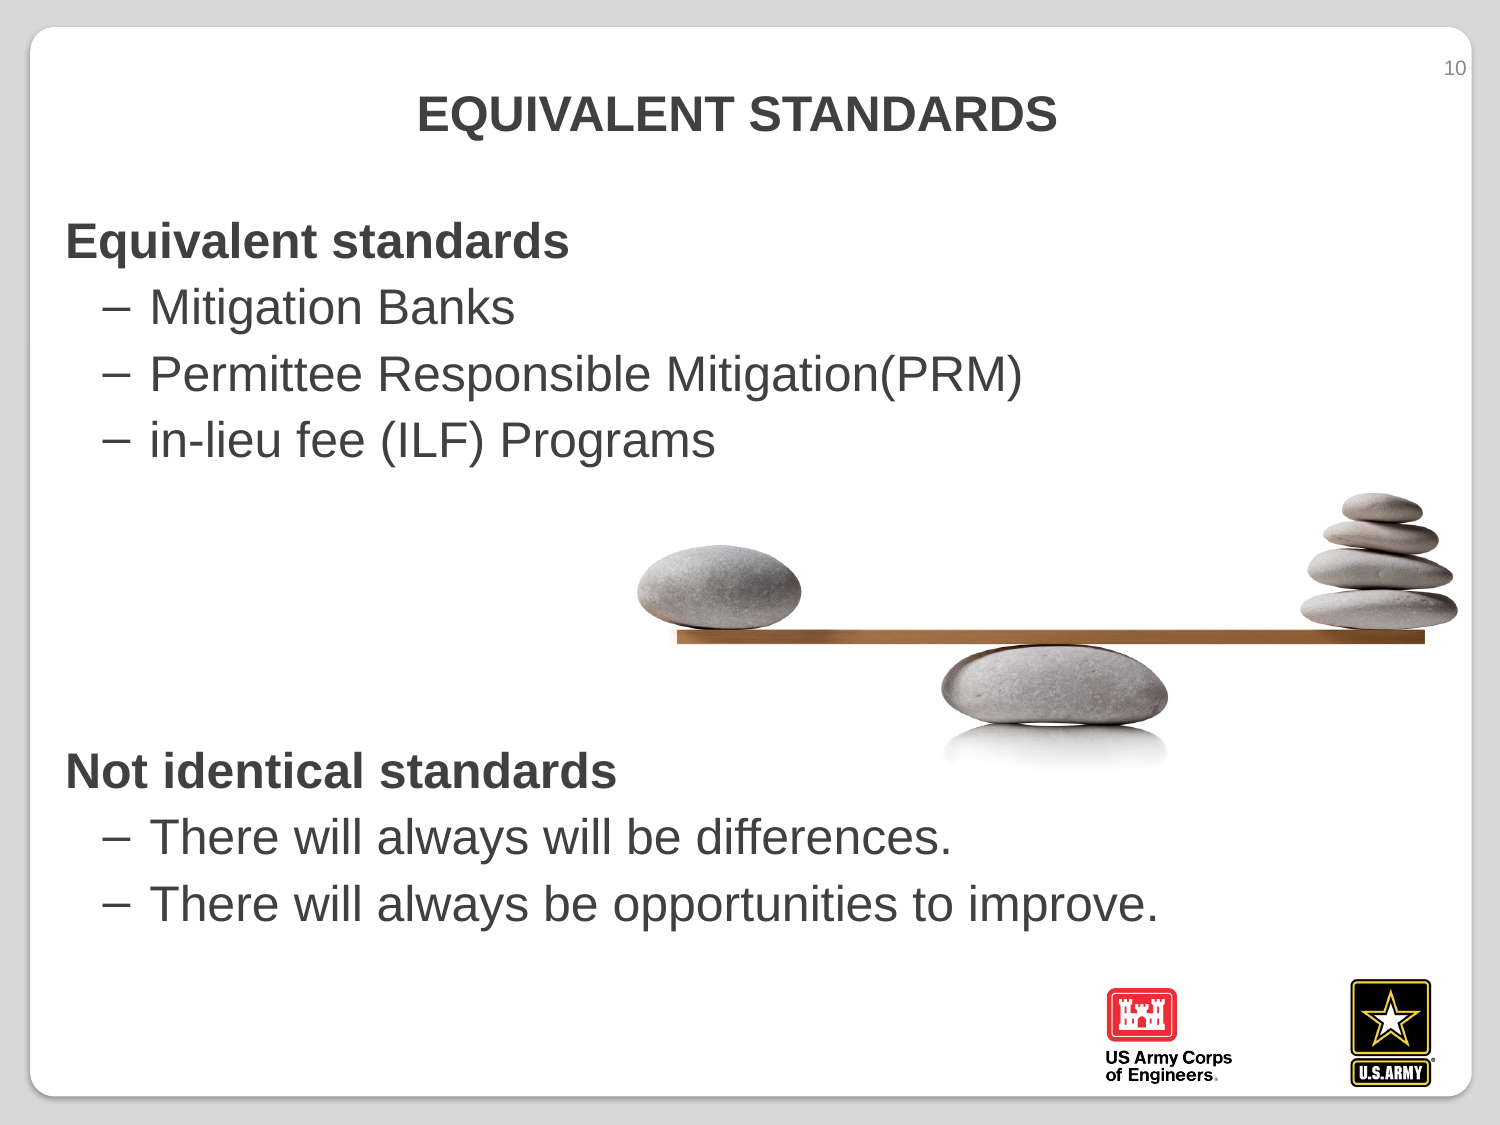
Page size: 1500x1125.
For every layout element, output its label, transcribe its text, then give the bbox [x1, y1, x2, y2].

slide_number 10 [1362, 37, 1482, 98]
title Equivalent Standards [49, 44, 1426, 178]
picture [625, 468, 1466, 785]
picture [1299, 953, 1482, 1113]
list Equivalent standards Mitigation Banks Permittee Responsible Mitigation(PRM) in-lieu fee (ILF) Programs Not identical standards There will always will be differences. There will always be opportunities to improve. [49, 200, 1426, 976]
picture [1106, 988, 1232, 1084]
